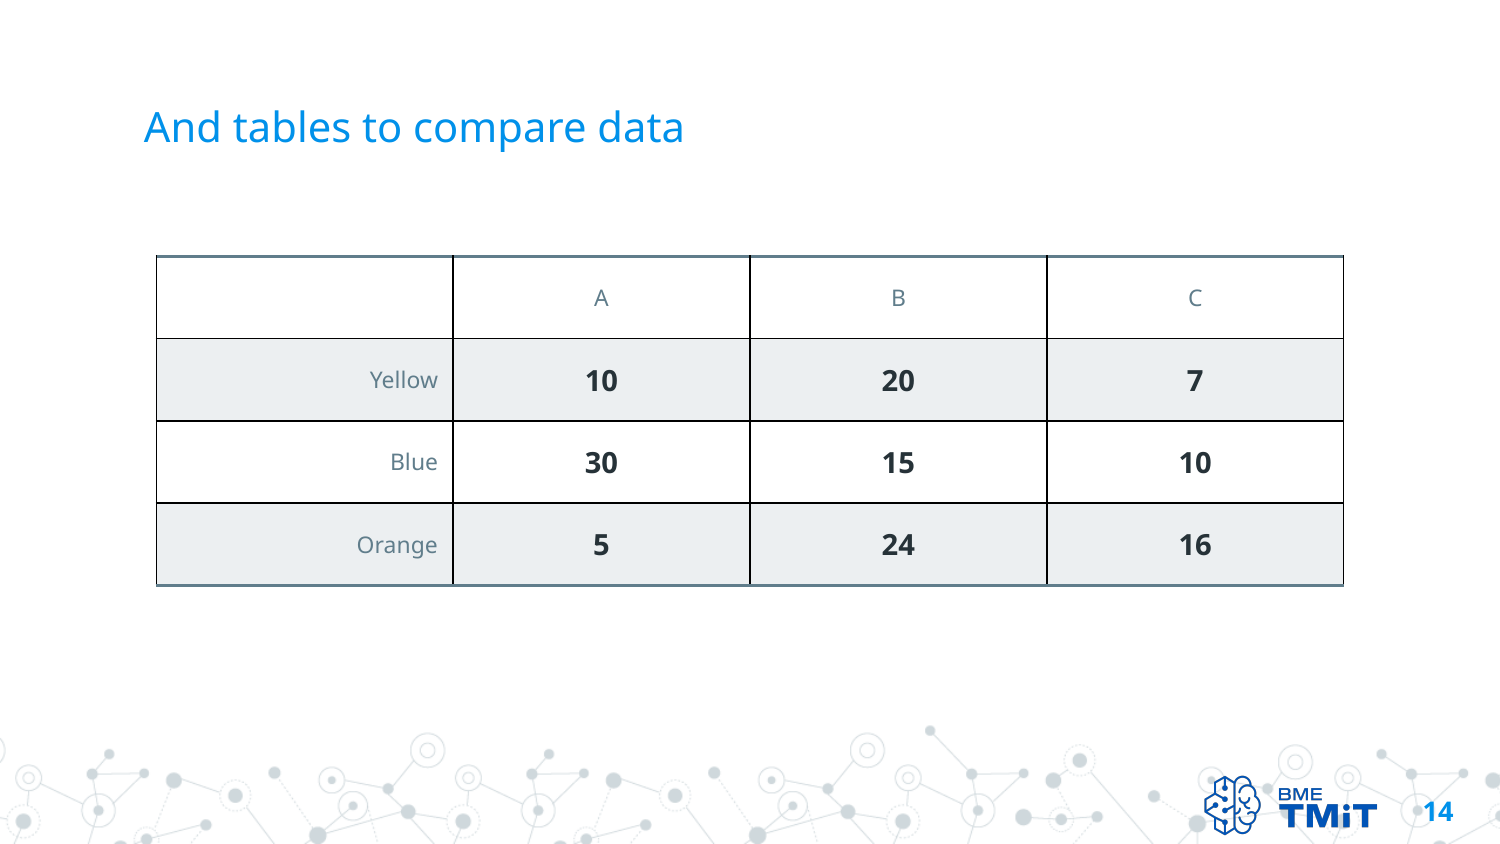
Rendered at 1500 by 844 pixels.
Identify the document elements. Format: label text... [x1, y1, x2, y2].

table_cell 24 [751, 504, 1046, 584]
table_cell 15 [751, 422, 1046, 502]
table_cell 16 [1048, 504, 1343, 584]
table_cell 5 [454, 504, 749, 584]
table_cell Blue [157, 422, 452, 502]
table_header B [751, 258, 1046, 338]
table_header [157, 258, 452, 338]
table_cell Orange [157, 504, 452, 584]
slide_number 14 [1378, 779, 1469, 844]
picture [0, 0, 1500, 844]
table_cell Yellow [157, 339, 452, 420]
table_cell 7 [1048, 339, 1343, 420]
table_cell 10 [1048, 422, 1343, 502]
table_cell 10 [454, 339, 749, 420]
table_header A [454, 258, 749, 338]
table_header C [1048, 258, 1343, 338]
title And tables to compare data [128, 50, 1372, 166]
table_cell 30 [454, 422, 749, 502]
table_cell 20 [751, 339, 1046, 420]
